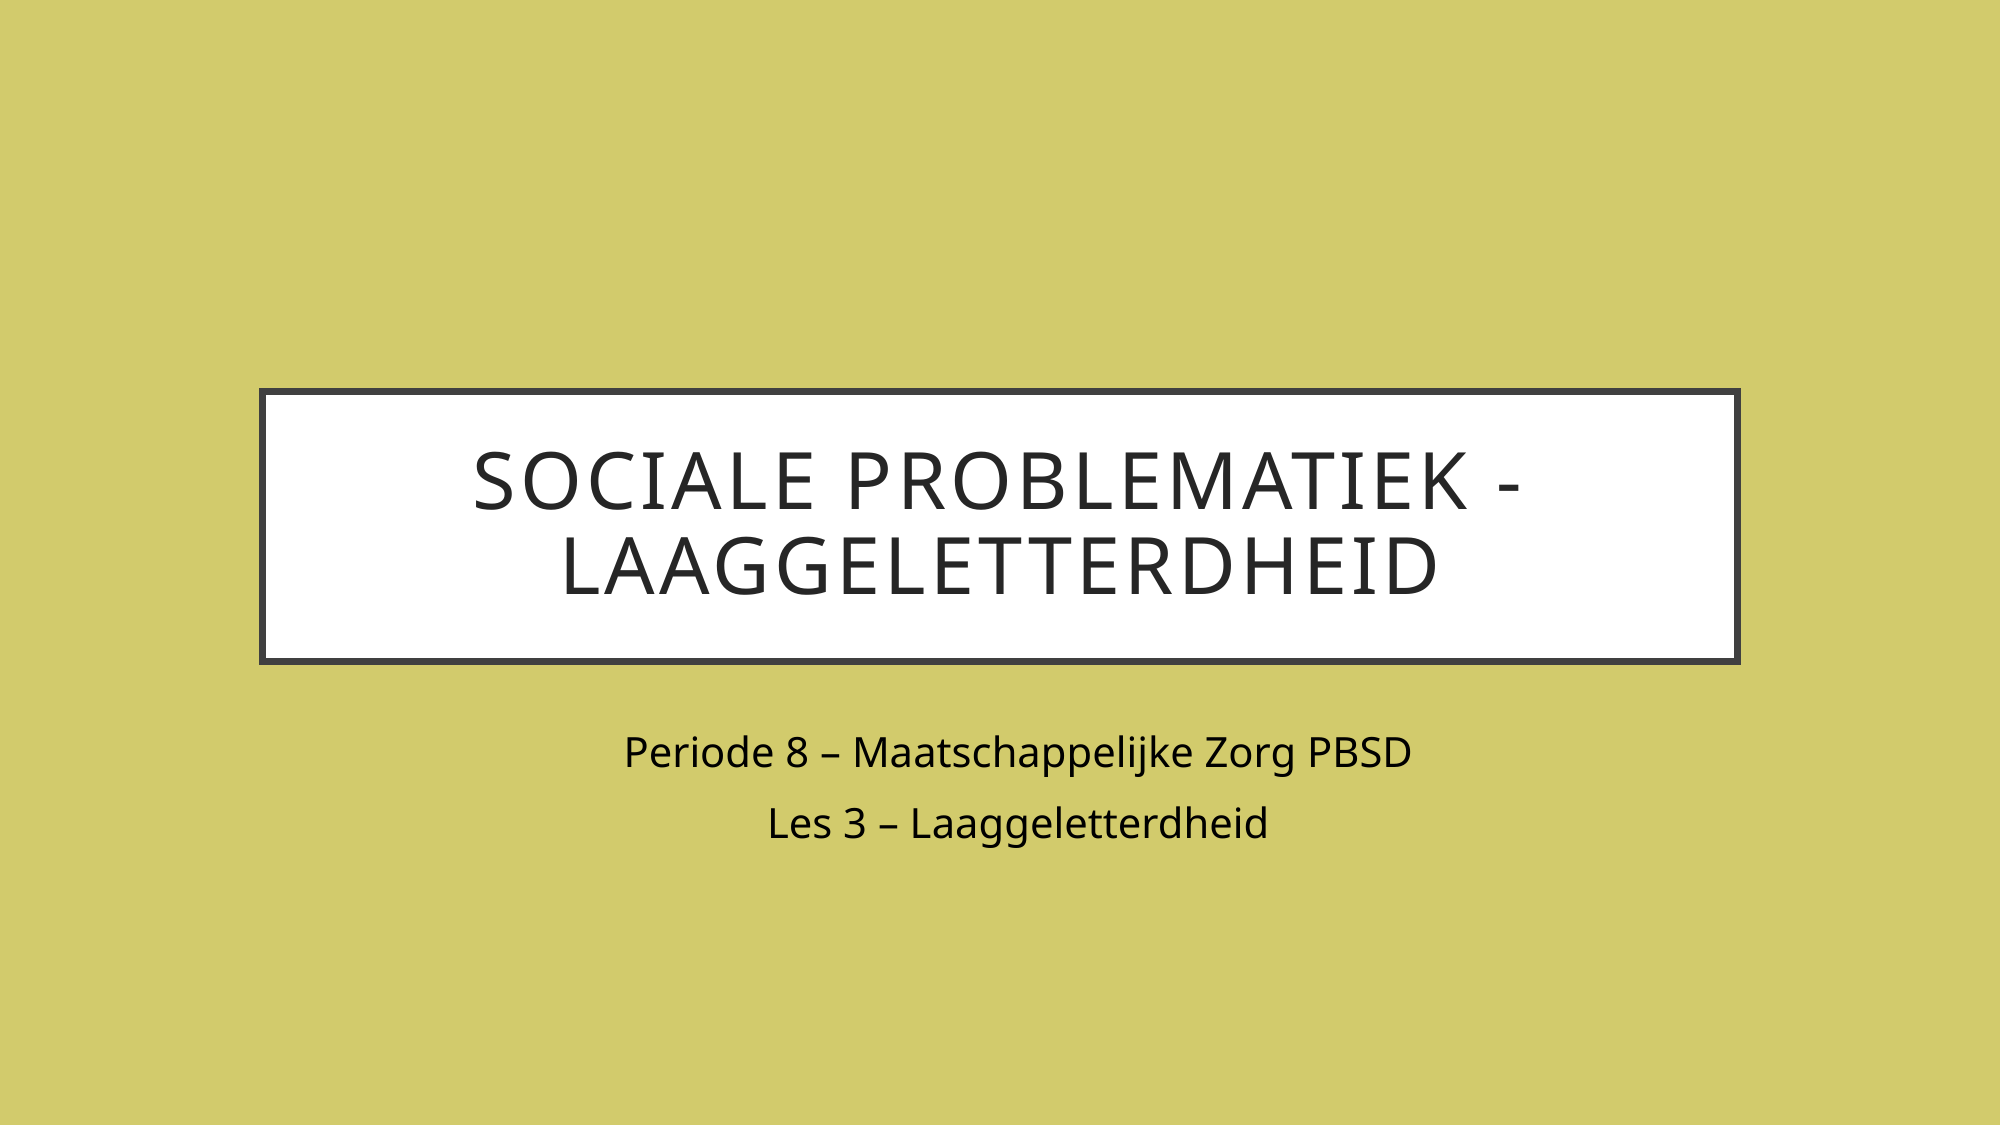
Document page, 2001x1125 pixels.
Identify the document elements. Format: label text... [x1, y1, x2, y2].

subtitle Periode 8 – Maatschappelijke Zorg PBSD Les 3 – Laaggeletterdheid [460, 718, 1577, 922]
title Sociale problematiek - Laaggeletterdheid [259, 388, 1741, 665]
